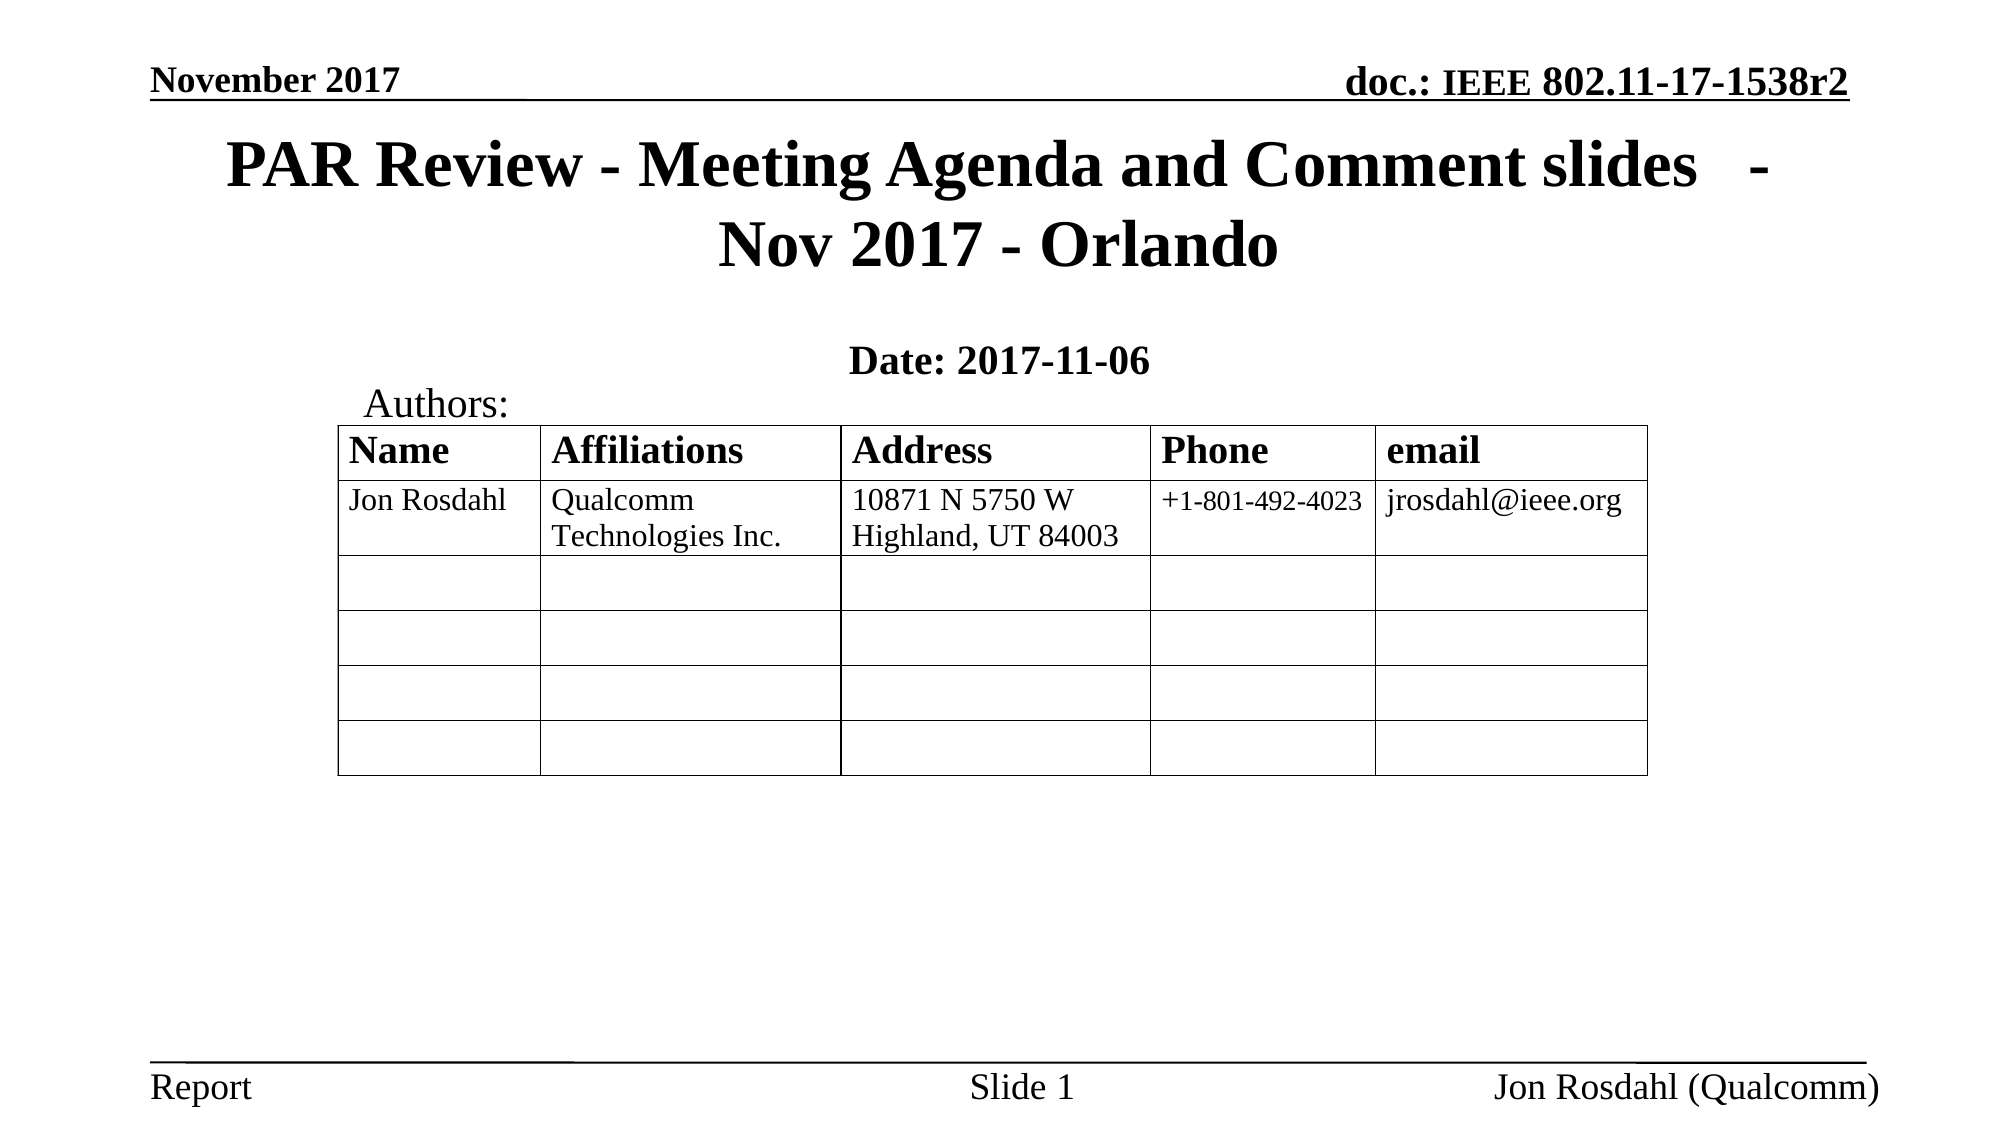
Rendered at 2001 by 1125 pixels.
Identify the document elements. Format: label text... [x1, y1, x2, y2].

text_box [337, 424, 1651, 823]
footer Jon Rosdahl (Qualcomm) [1436, 1061, 1881, 1108]
list Date: 2017-11-06 [149, 324, 1850, 1000]
title PAR Review - Meeting Agenda and Comment slides - Nov 2017 - Orlando [149, 112, 1850, 288]
slide_number Slide 1 [950, 1061, 1095, 1125]
text_box Authors: [348, 368, 586, 423]
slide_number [149, 49, 431, 100]
